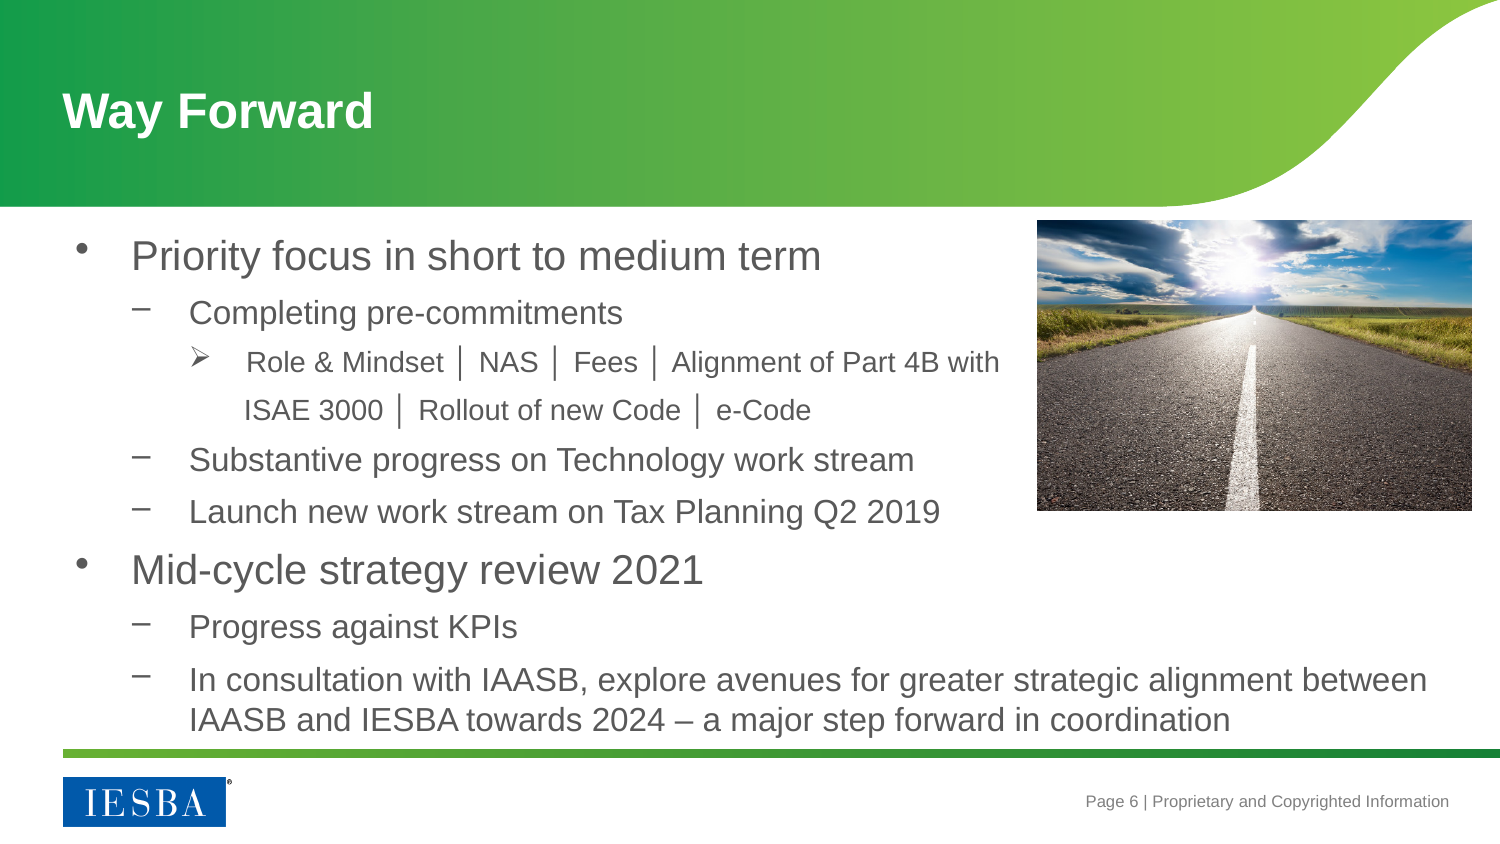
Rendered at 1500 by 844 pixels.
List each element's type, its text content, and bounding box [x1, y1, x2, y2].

picture [1037, 220, 1473, 511]
picture [63, 777, 232, 827]
picture [0, 0, 1500, 207]
title Way Forward [62, 75, 1300, 142]
list Priority focus in short to medium term Completing pre-commitments Role & Mindset │ NAS │ Fees │ Alignment of Part 4B with ISAE 3000 │ Rollout of new Code │ e-Code Substantive progress on Technology work stream Launch new work stream on Tax Planning Q2 2019 Mid-cycle strategy review 2021 Progress against KPIs In consultation with IAASB, explore avenues for greater strategic alignment between IAASB and IESBA towards 2024 – a major step forward in coordination [60, 220, 1463, 747]
